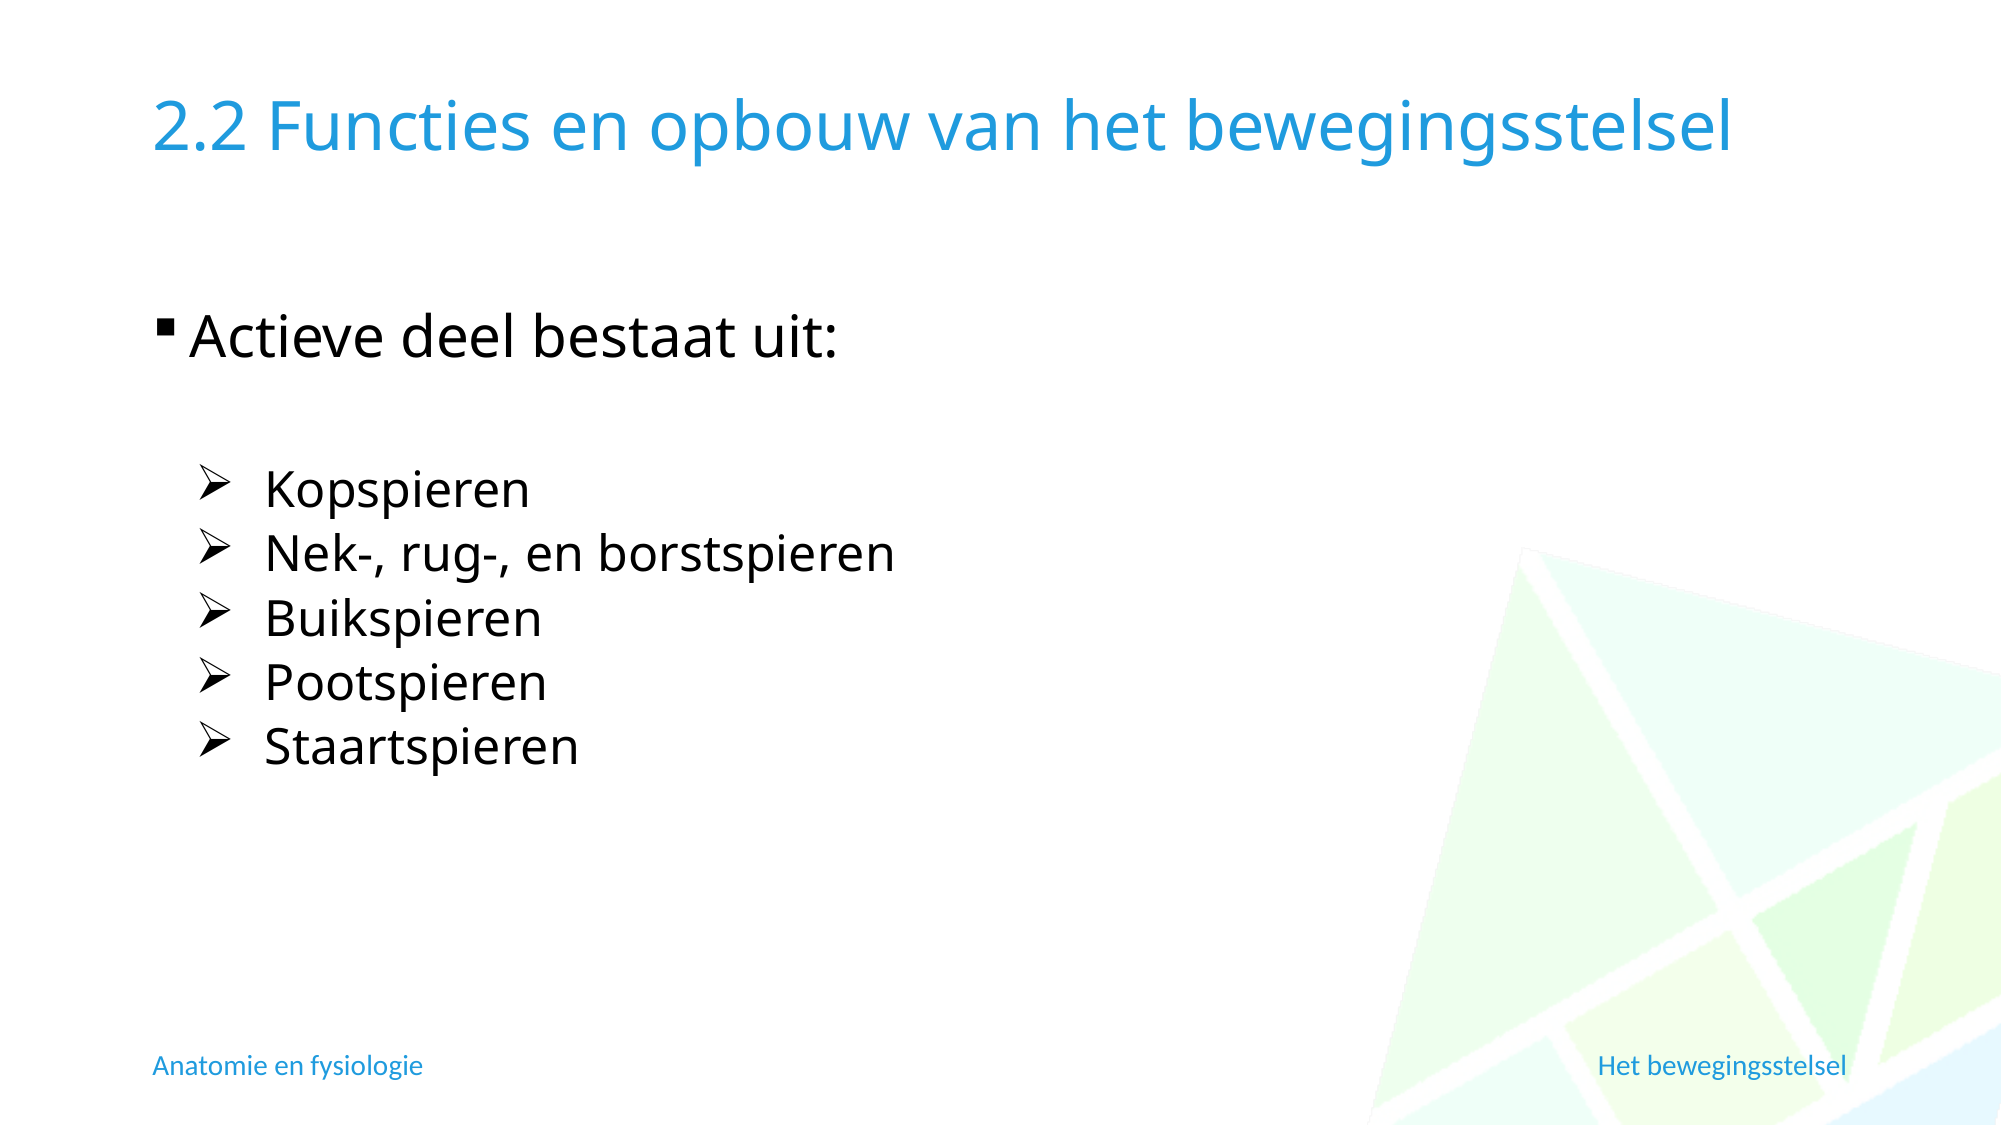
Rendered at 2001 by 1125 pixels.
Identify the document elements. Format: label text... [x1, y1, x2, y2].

title 2.2 Functies en opbouw van het bewegingsstelsel [137, 59, 1927, 198]
list Het bewegingsstelsel [1412, 1042, 1863, 1103]
list Actieve deel bestaat uit: Kopspieren Nek-, rug-, en borstspieren Buikspieren Pootspieren Staartspieren [137, 299, 1863, 1014]
list Anatomie en fysiologie [137, 1042, 588, 1103]
